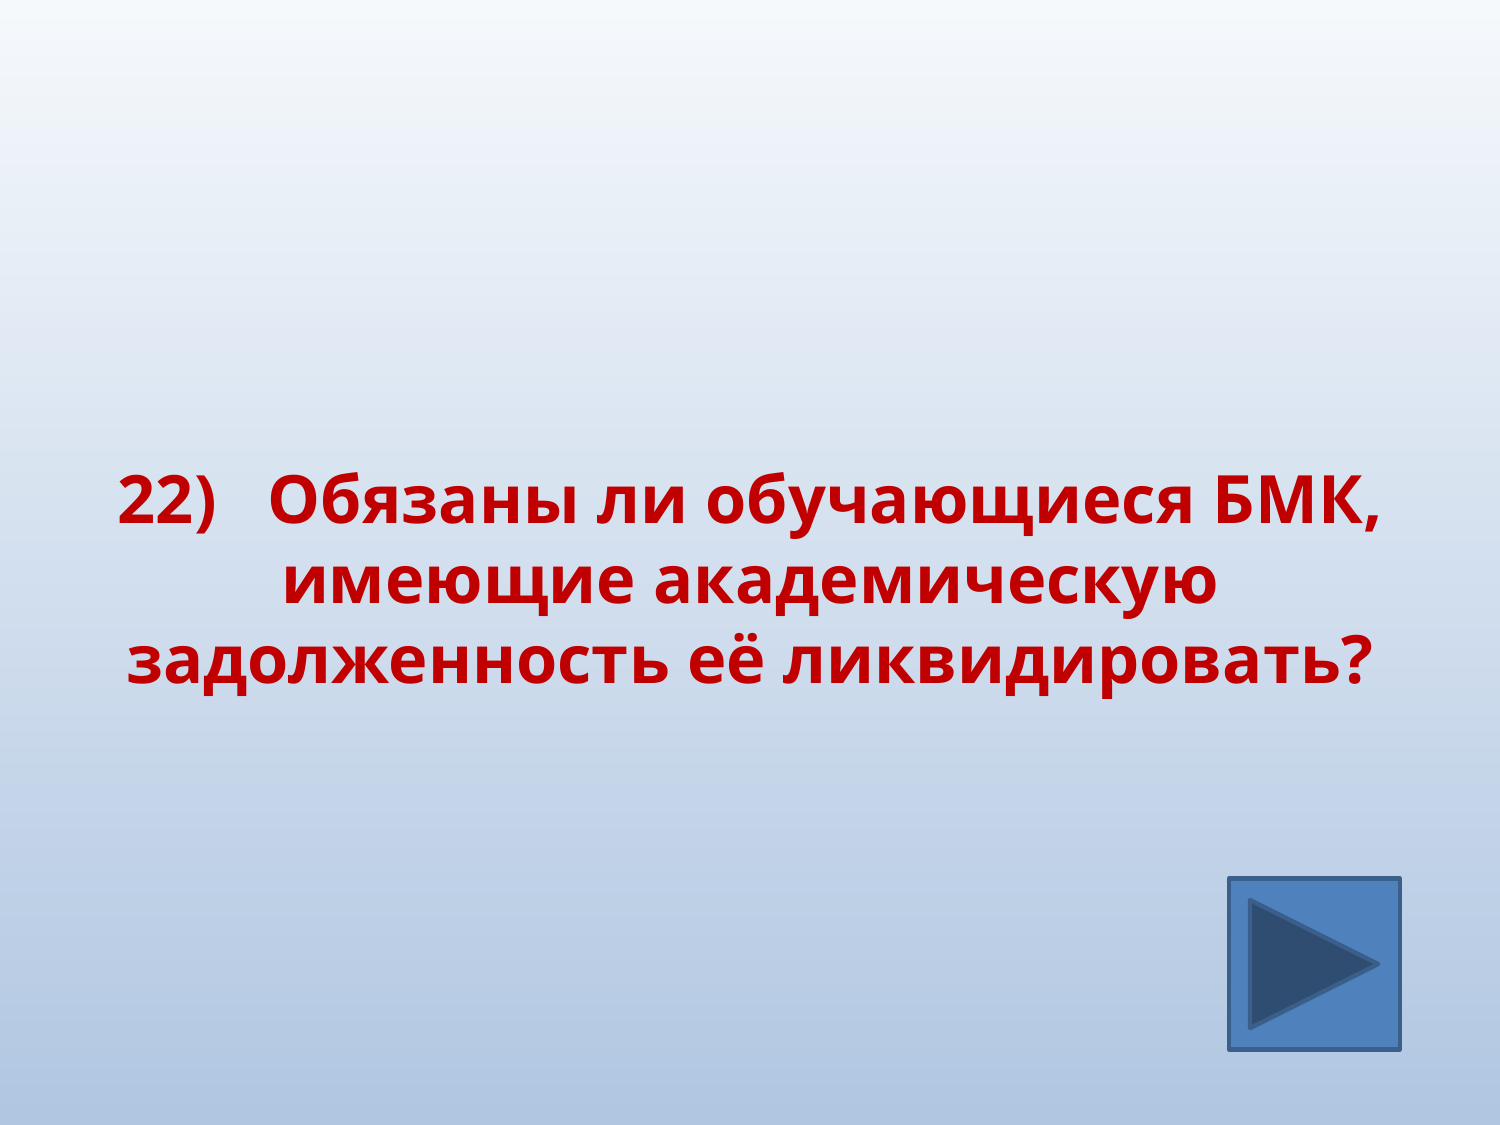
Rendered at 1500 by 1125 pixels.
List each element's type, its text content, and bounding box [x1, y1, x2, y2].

list 22) Обязаны ли обучающиеся БМК, имеющие академическую задолженность её ликвидировать? [75, 262, 1425, 1005]
text_box [1227, 876, 1402, 1052]
